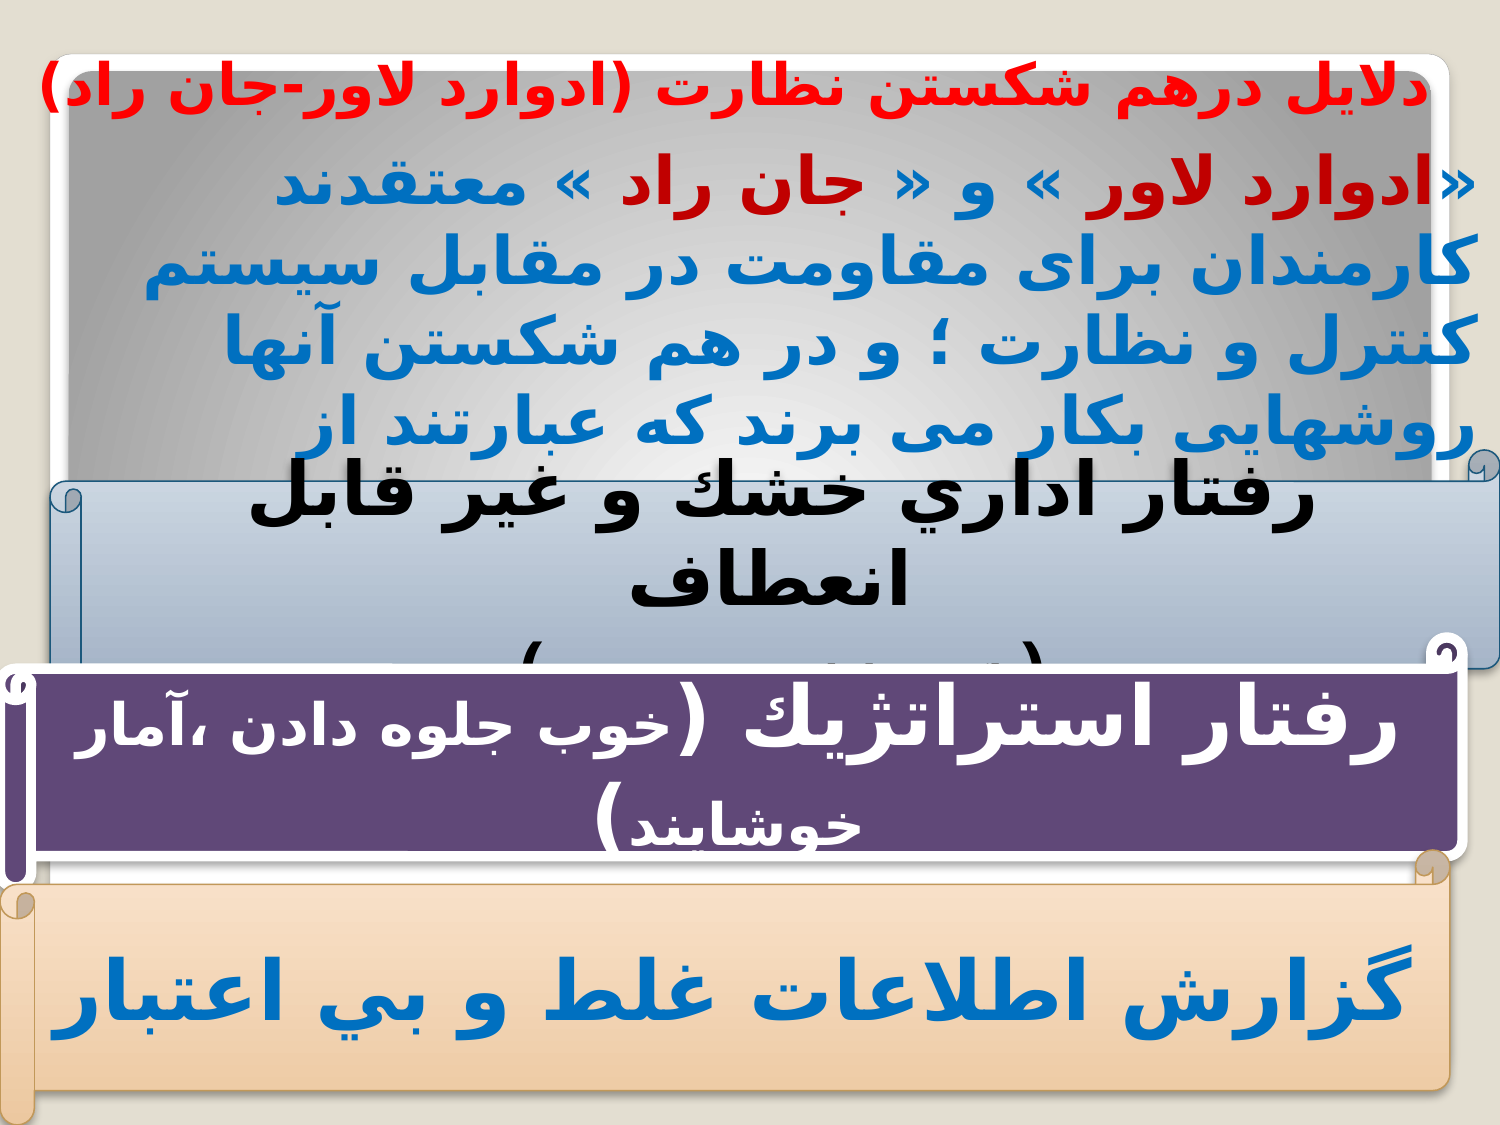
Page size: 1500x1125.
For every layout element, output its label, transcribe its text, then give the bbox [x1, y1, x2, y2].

text_box [49, 224, 1500, 1125]
text_box [0, 137, 1500, 1125]
title دلايل درهم شكستن نظارت (ادوارد لاور-جان راد) [0, 0, 1500, 125]
